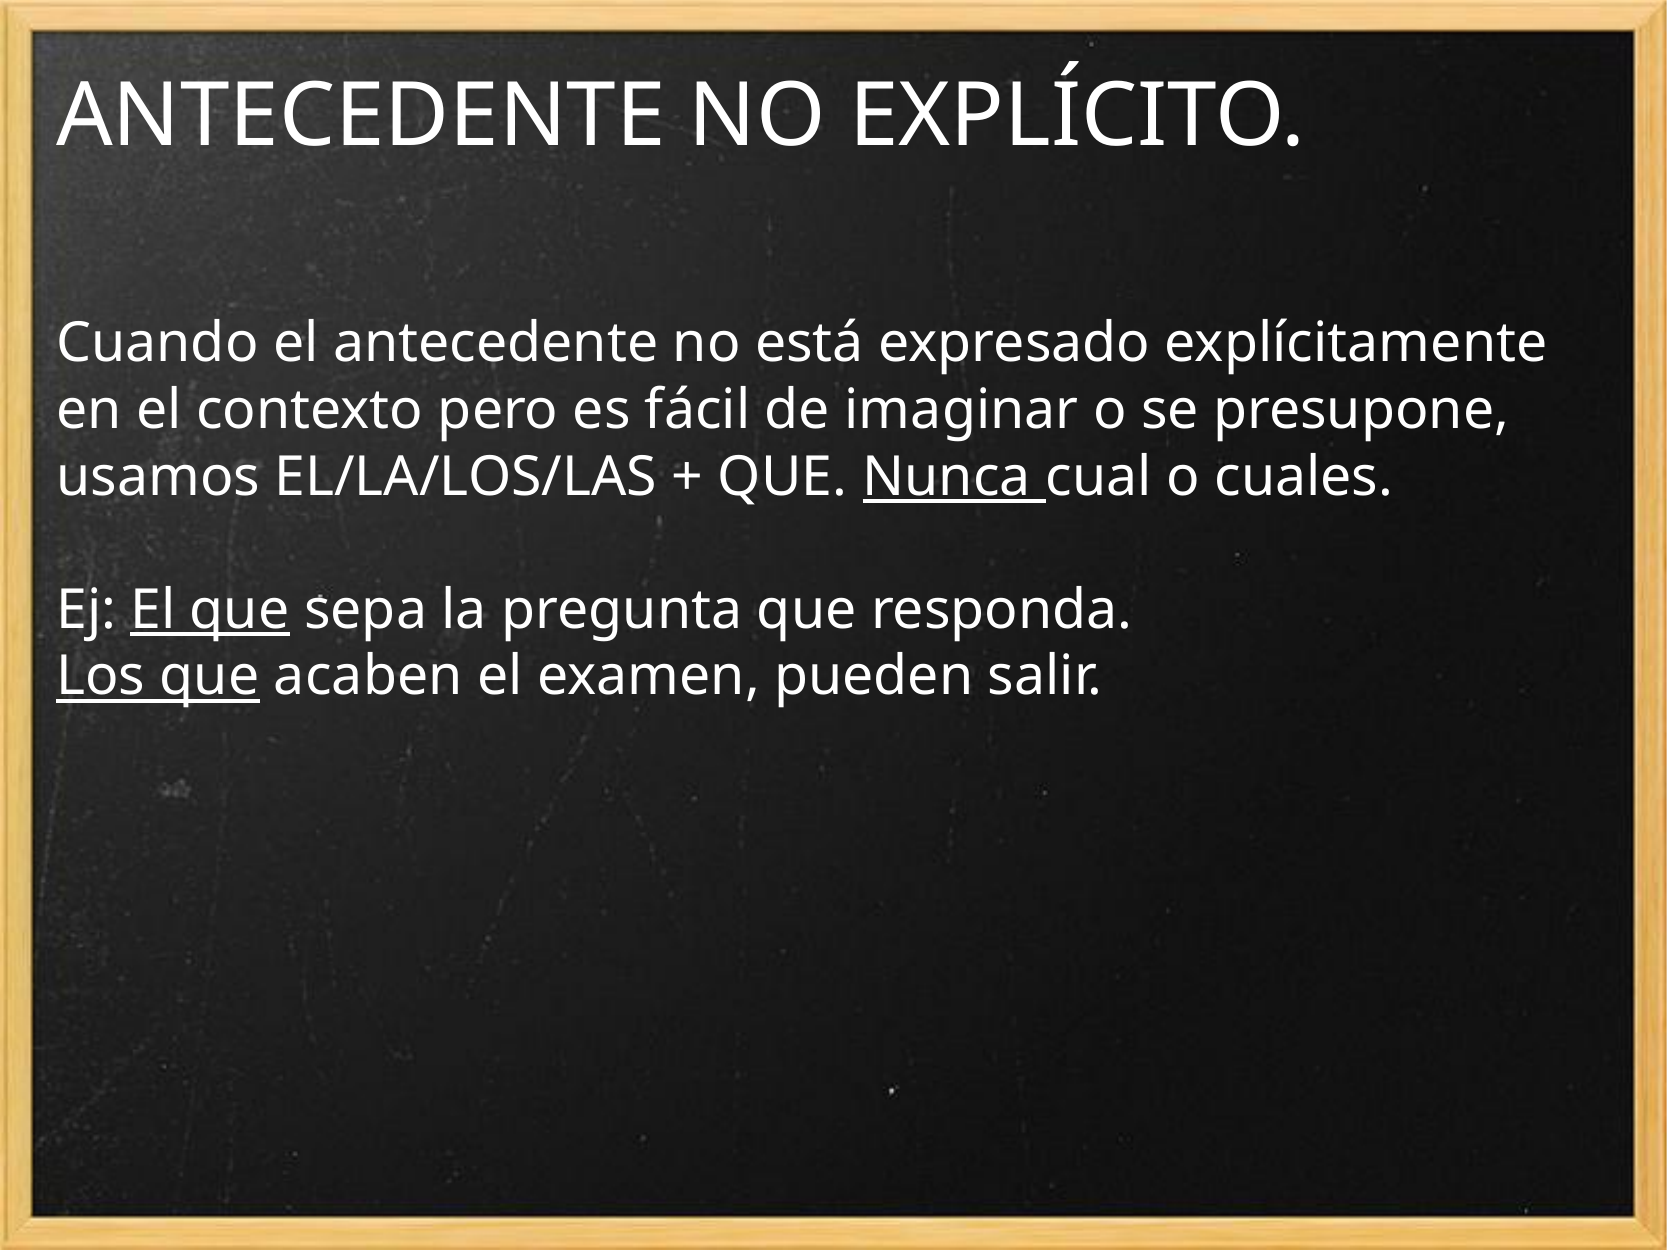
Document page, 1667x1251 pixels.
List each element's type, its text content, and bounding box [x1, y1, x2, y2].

list Cuando el antecedente no está expresado explícitamente en el contexto pero es fácil de imaginar o se presupone, usamos EL/LA/LOS/LAS + QUE. Nunca cual o cuales. Ej: El que sepa la pregunta que responda. Los que acaben el examen, pueden salir. [50, 300, 1630, 1213]
title ANTECEDENTE NO EXPLÍCITO. [50, 50, 1630, 213]
picture [0, 0, 1667, 1250]
